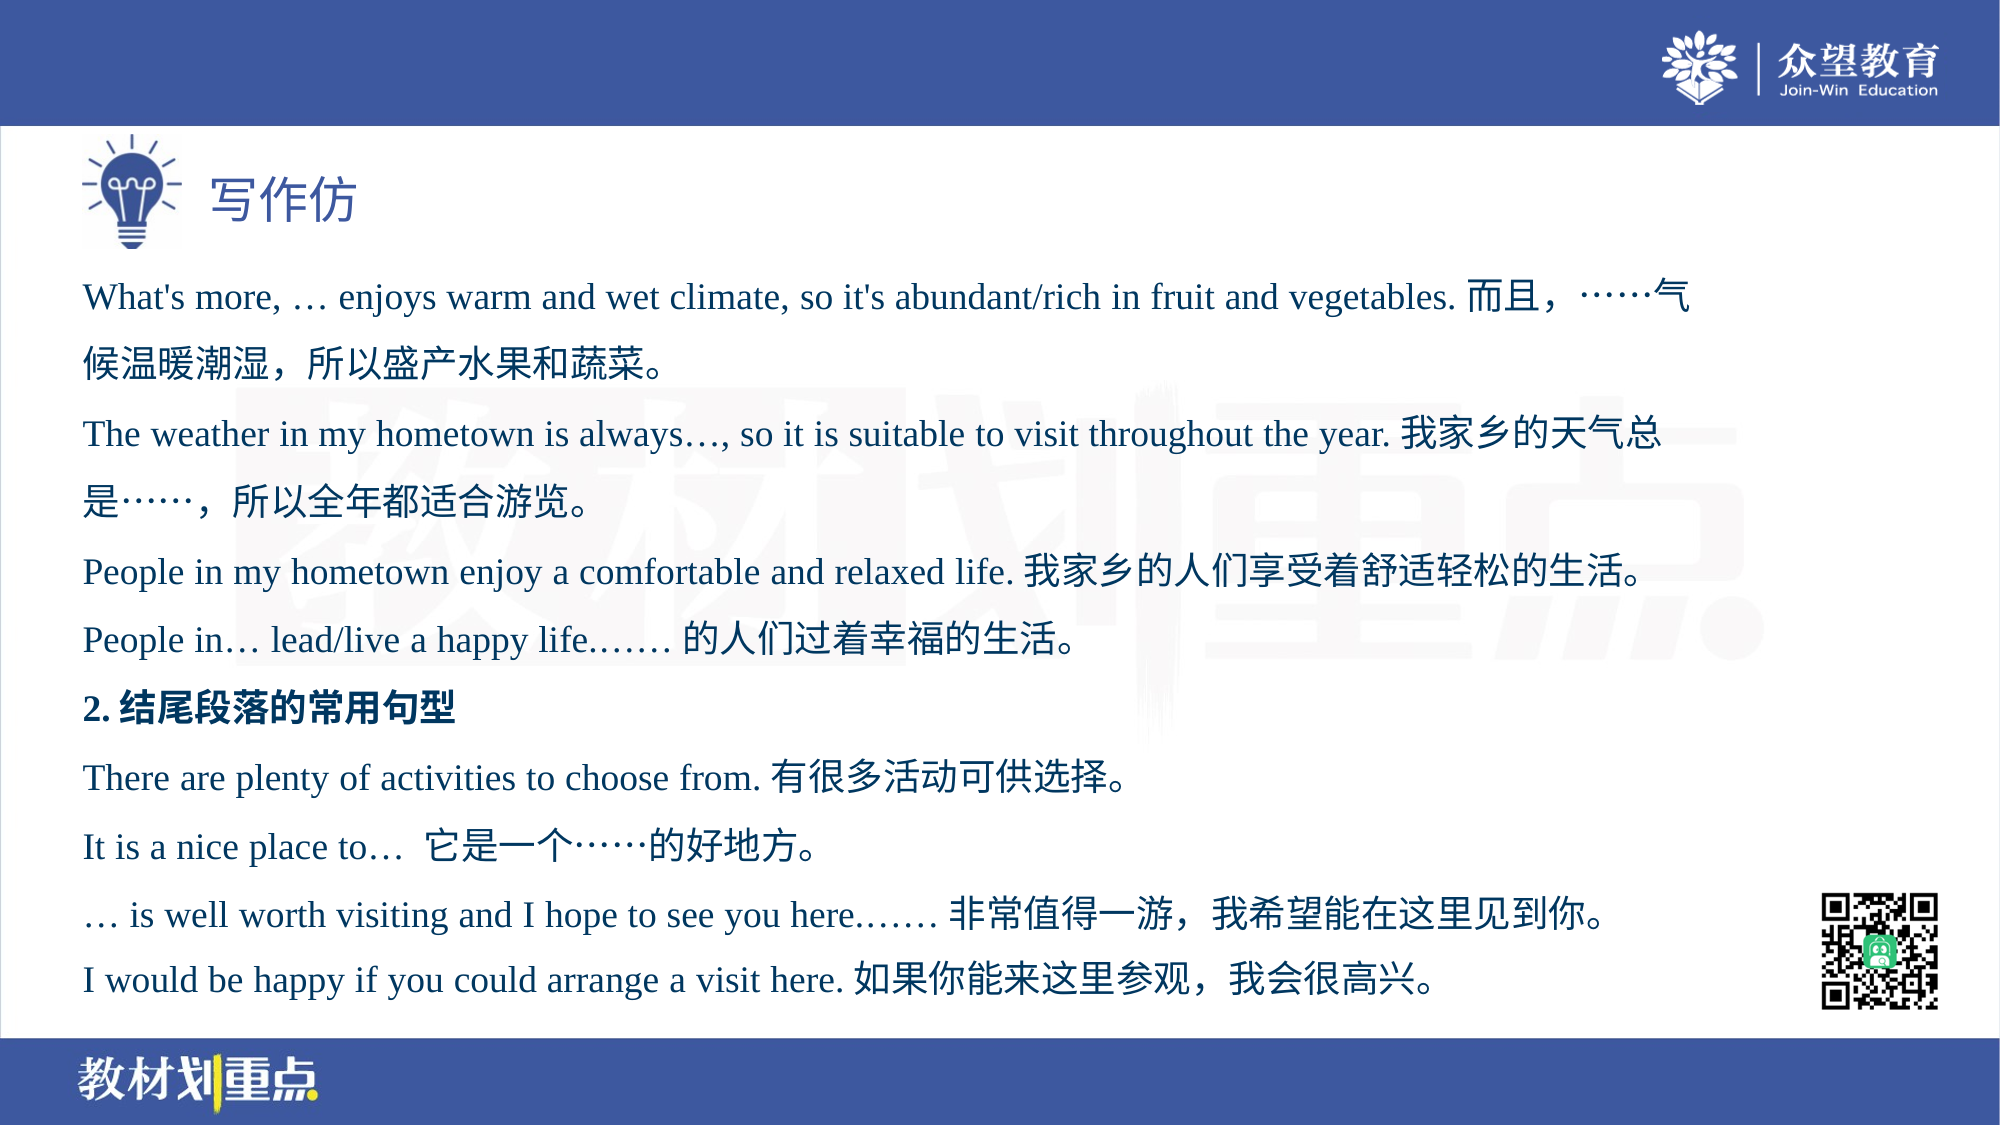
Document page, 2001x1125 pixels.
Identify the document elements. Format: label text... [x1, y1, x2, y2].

picture [0, 0, 2000, 1125]
text_box What's more, … enjoys warm and wet climate, so it's abundant/rich in fruit and vegetables.而且，……气 候温暖潮湿，所以盛产水果和蔬菜。 The weather in my hometown is always…, so it is suitable to visit throughout the year.我家乡的天气总 是……，所以全年都适合游览。 People in my hometown enjoy a comfortable and relaxed life.我家乡的人们享受着舒适轻松的生活。 People in… lead/live a happy life.……的人们过着幸福的生活。 2.结尾段落的常用句型 There are plenty of activities to choose from.有很多活动可供选择。 It is a nice place to… 它是一个……的好地方。 … is well worth visiting and I hope to see you here.……非常值得一游，我希望能在这里见到你。 I would be happy if you could arrange a visit here.如果你能来这里参观，我会很高兴。 [82, 248, 1817, 994]
